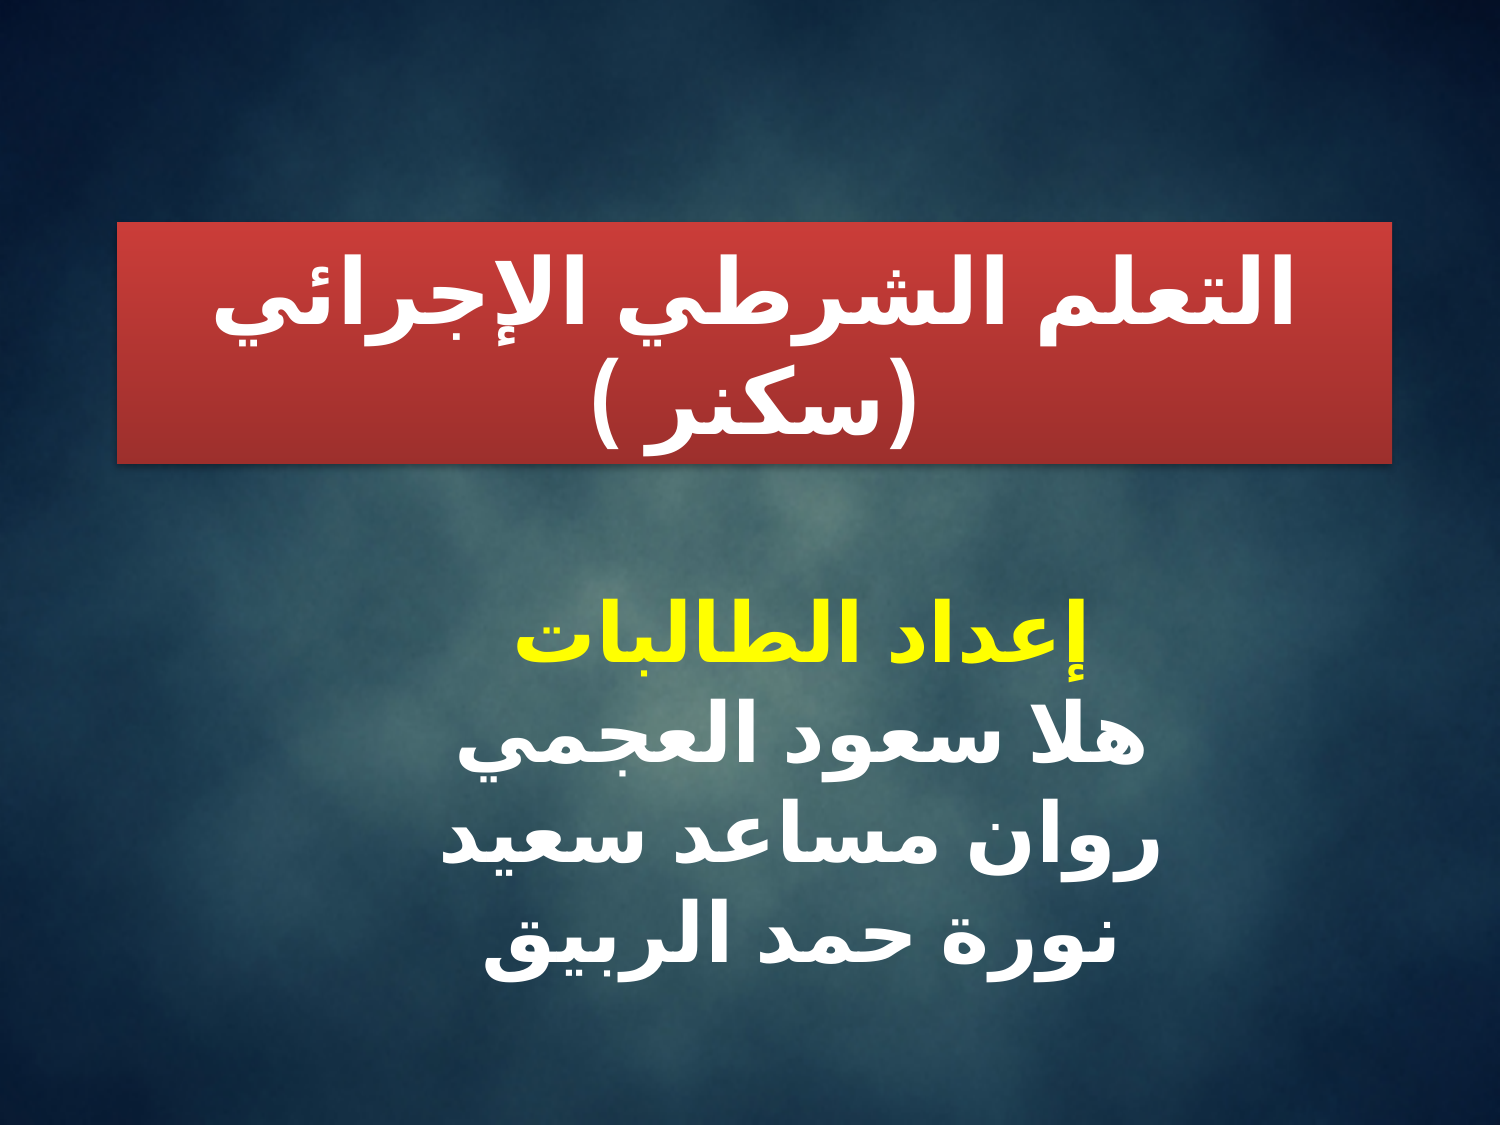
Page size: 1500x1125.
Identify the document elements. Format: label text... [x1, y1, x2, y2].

picture [0, 0, 1500, 1125]
subtitle إعداد الطالبات هلا سعود العجمي روان مساعد سعيد نورة حمد الربيق [222, 562, 1360, 997]
title التعلم الشرطي الإجرائي (سكنر ) [117, 222, 1393, 464]
